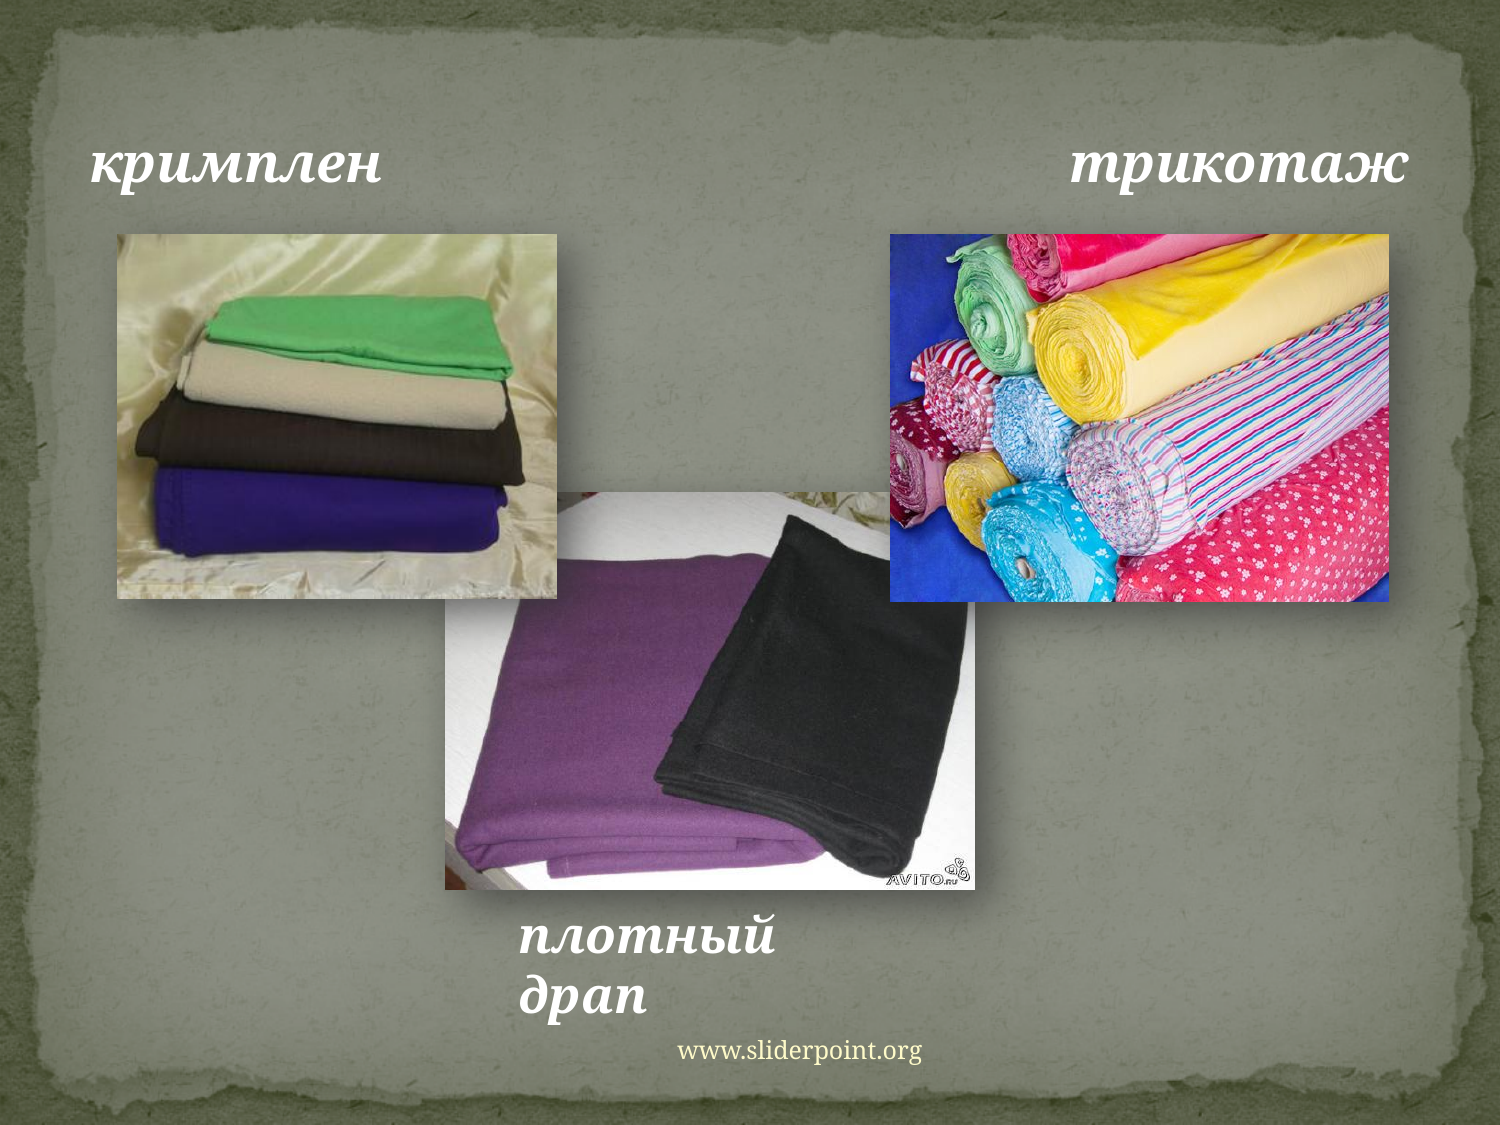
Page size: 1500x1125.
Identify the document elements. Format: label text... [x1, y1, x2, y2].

footer www.sliderpoint.org [350, 1017, 938, 1081]
picture [117, 234, 1389, 890]
list кримплен трикотаж [74, 116, 1426, 1001]
text_box плотный драп [503, 900, 905, 1017]
